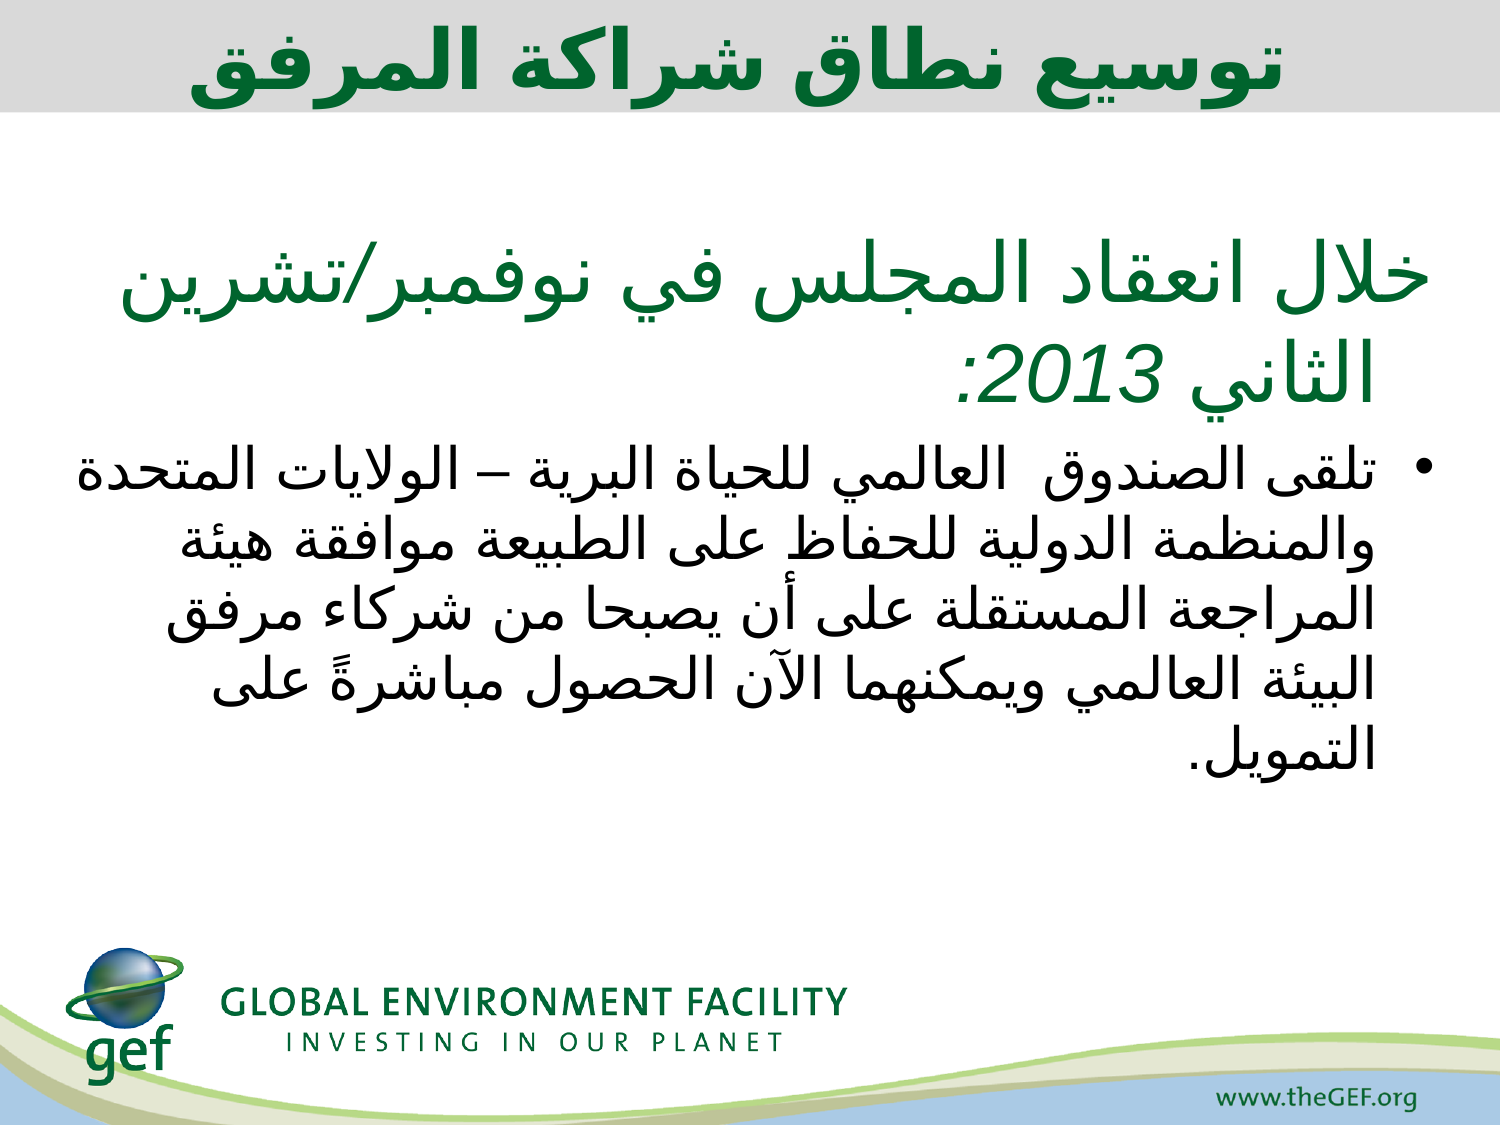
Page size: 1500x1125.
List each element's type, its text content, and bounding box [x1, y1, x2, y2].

text_box توسيع نطاق شراكة المرفق [0, 0, 1500, 113]
picture [0, 920, 1500, 1125]
list خلال انعقاد المجلس في نوفمبر/تشرين الثاني 2013: تلقى الصندوق العالمي للحياة البرية – الولايات المتحدة والمنظمة الدولية للحفاظ على الطبيعة موافقة هيئة المراجعة المستقلة على أن يصبحا من شركاء مرفق البيئة العالمي ويمكنهما الآن الحصول مباشرةً على التمويل. [24, 149, 1451, 865]
